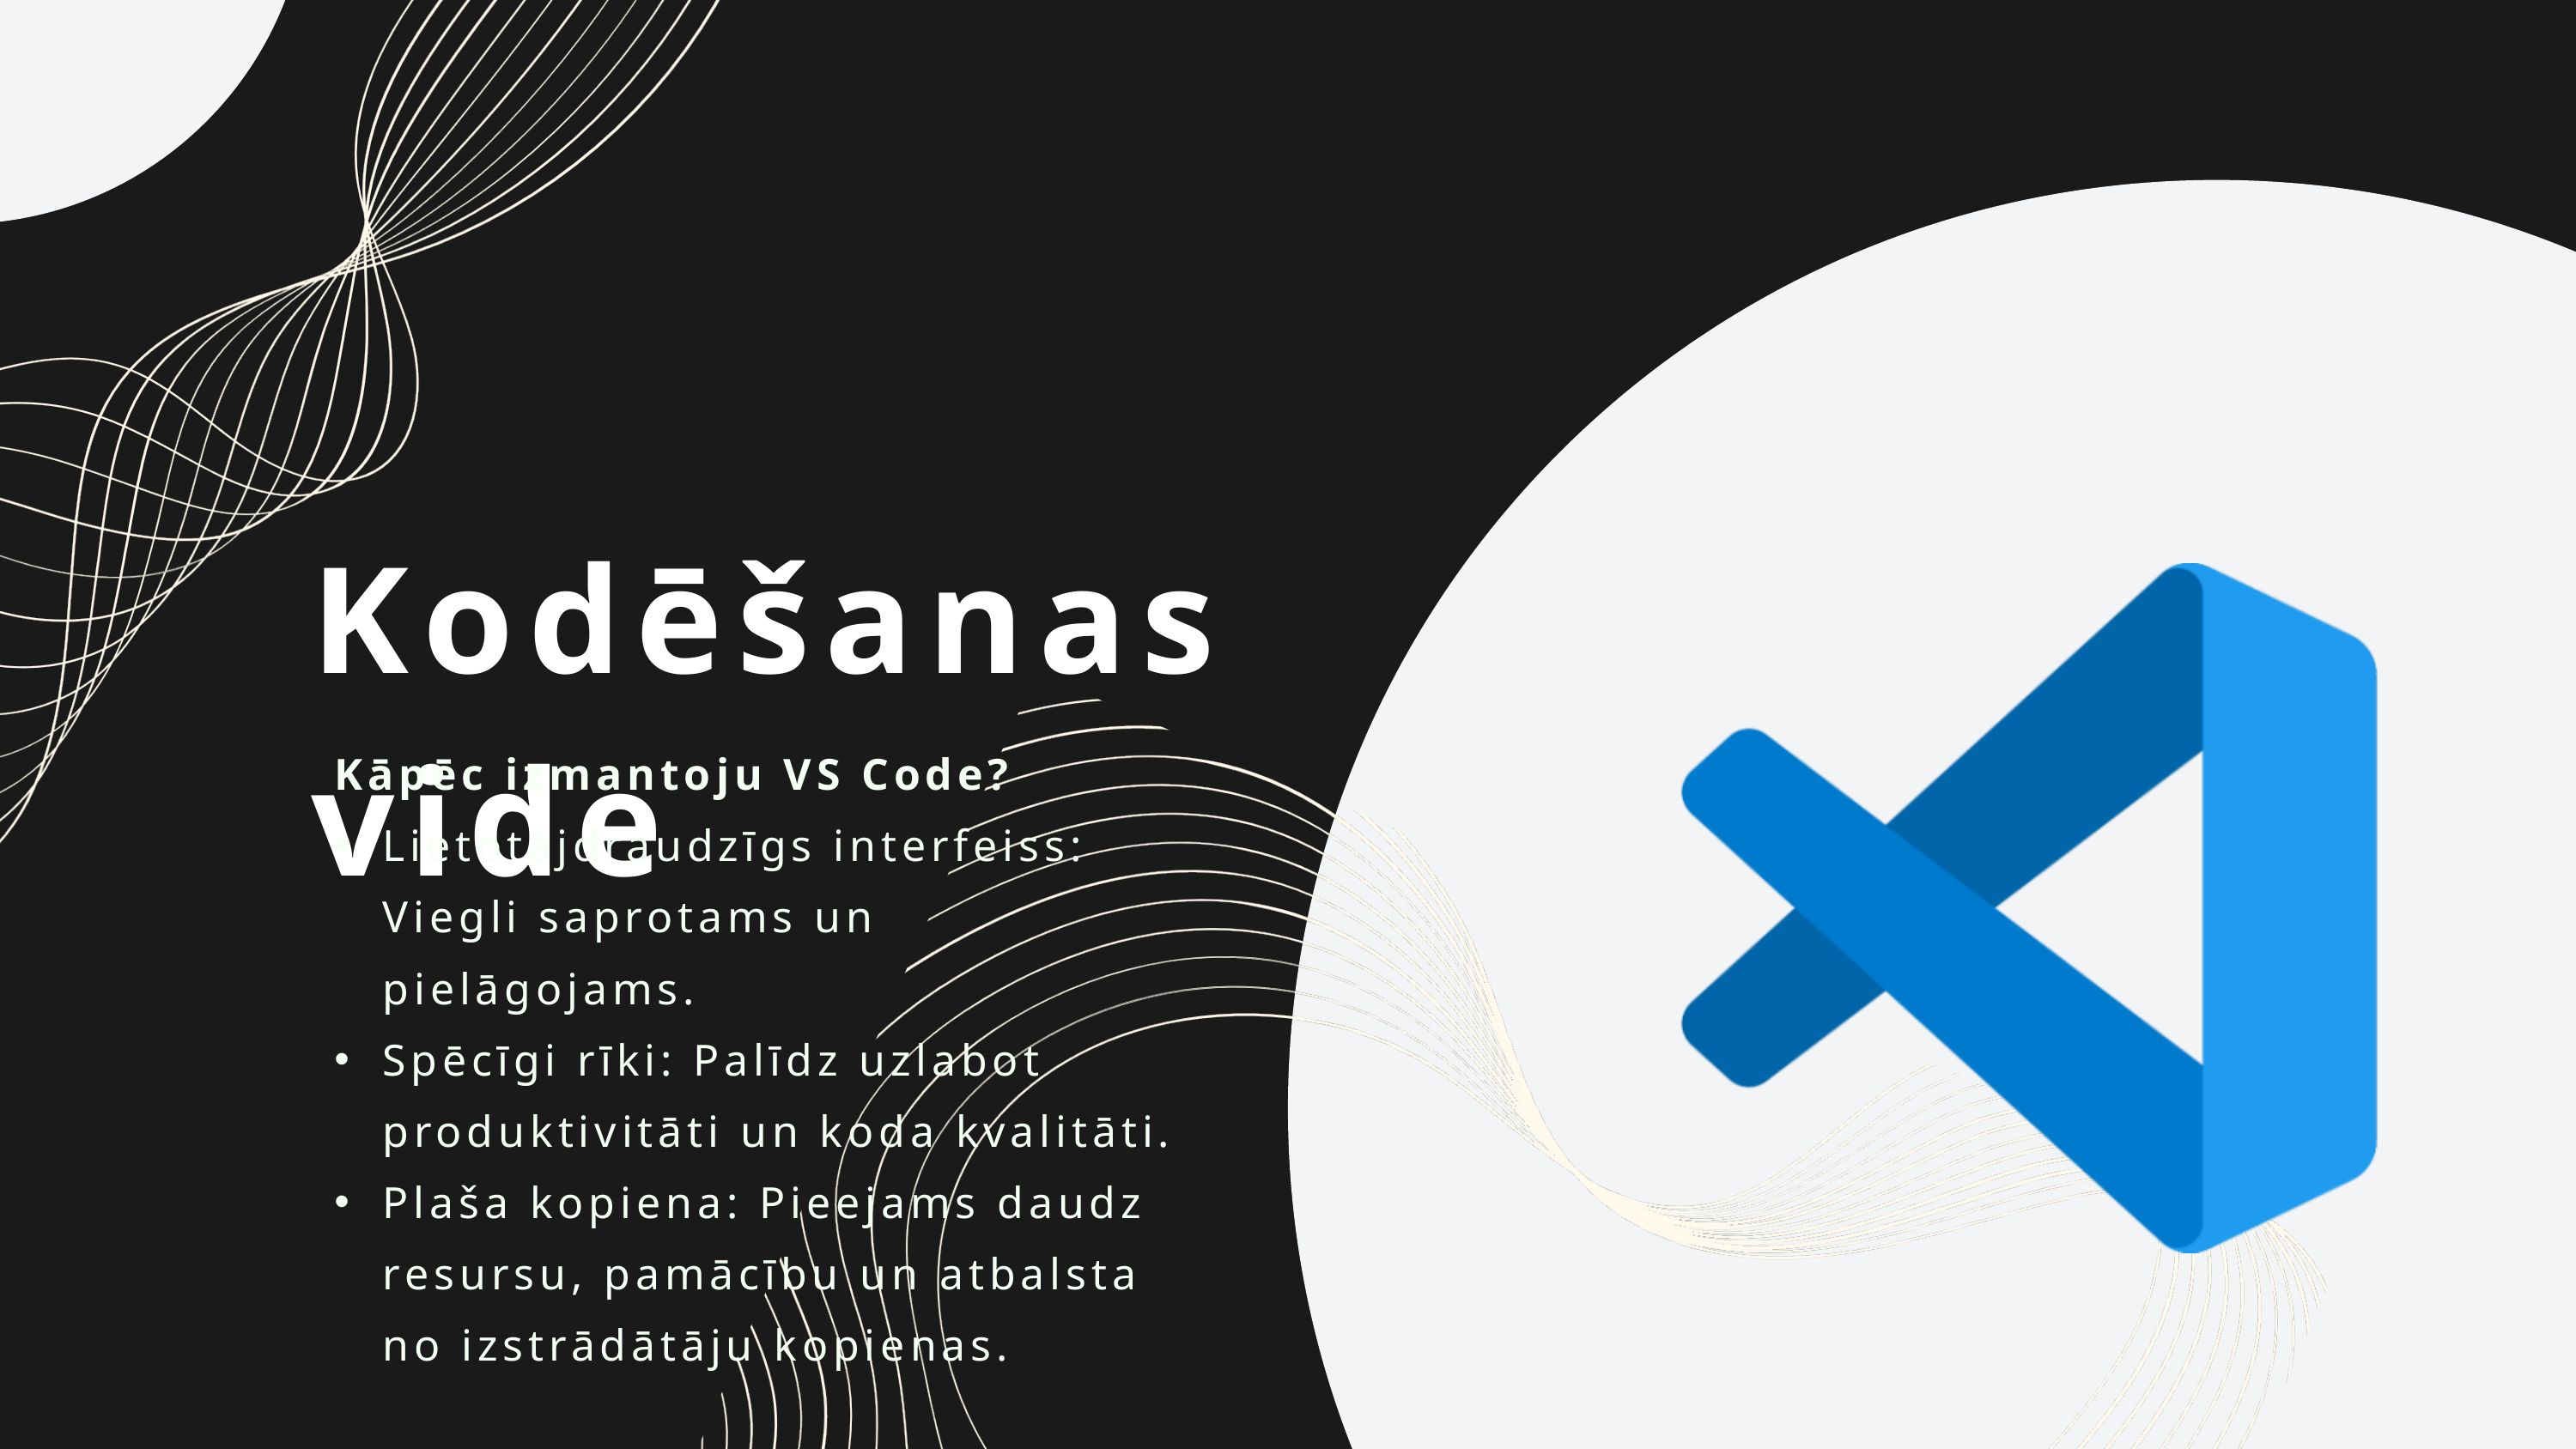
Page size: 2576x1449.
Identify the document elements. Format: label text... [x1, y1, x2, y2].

text_box Kāpēc izmantoju VS Code? Lietotājdraudzīgs interfeiss: Viegli saprotams un pielāgojams. Spēcīgi rīki: Palīdz uzlabot produktivitāti un koda kvalitāti. Plaša kopiena: Pieejams daudz resursu, pamācību un atbalsta no izstrādātāju kopienas. [334, 727, 1207, 1370]
text_box [697, 906, 1281, 1449]
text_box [0, 0, 309, 225]
picture [1374, 562, 2576, 1253]
text_box [0, 0, 771, 908]
text_box Kodēšanas vide [311, 500, 1281, 906]
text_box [1287, 179, 2576, 1449]
